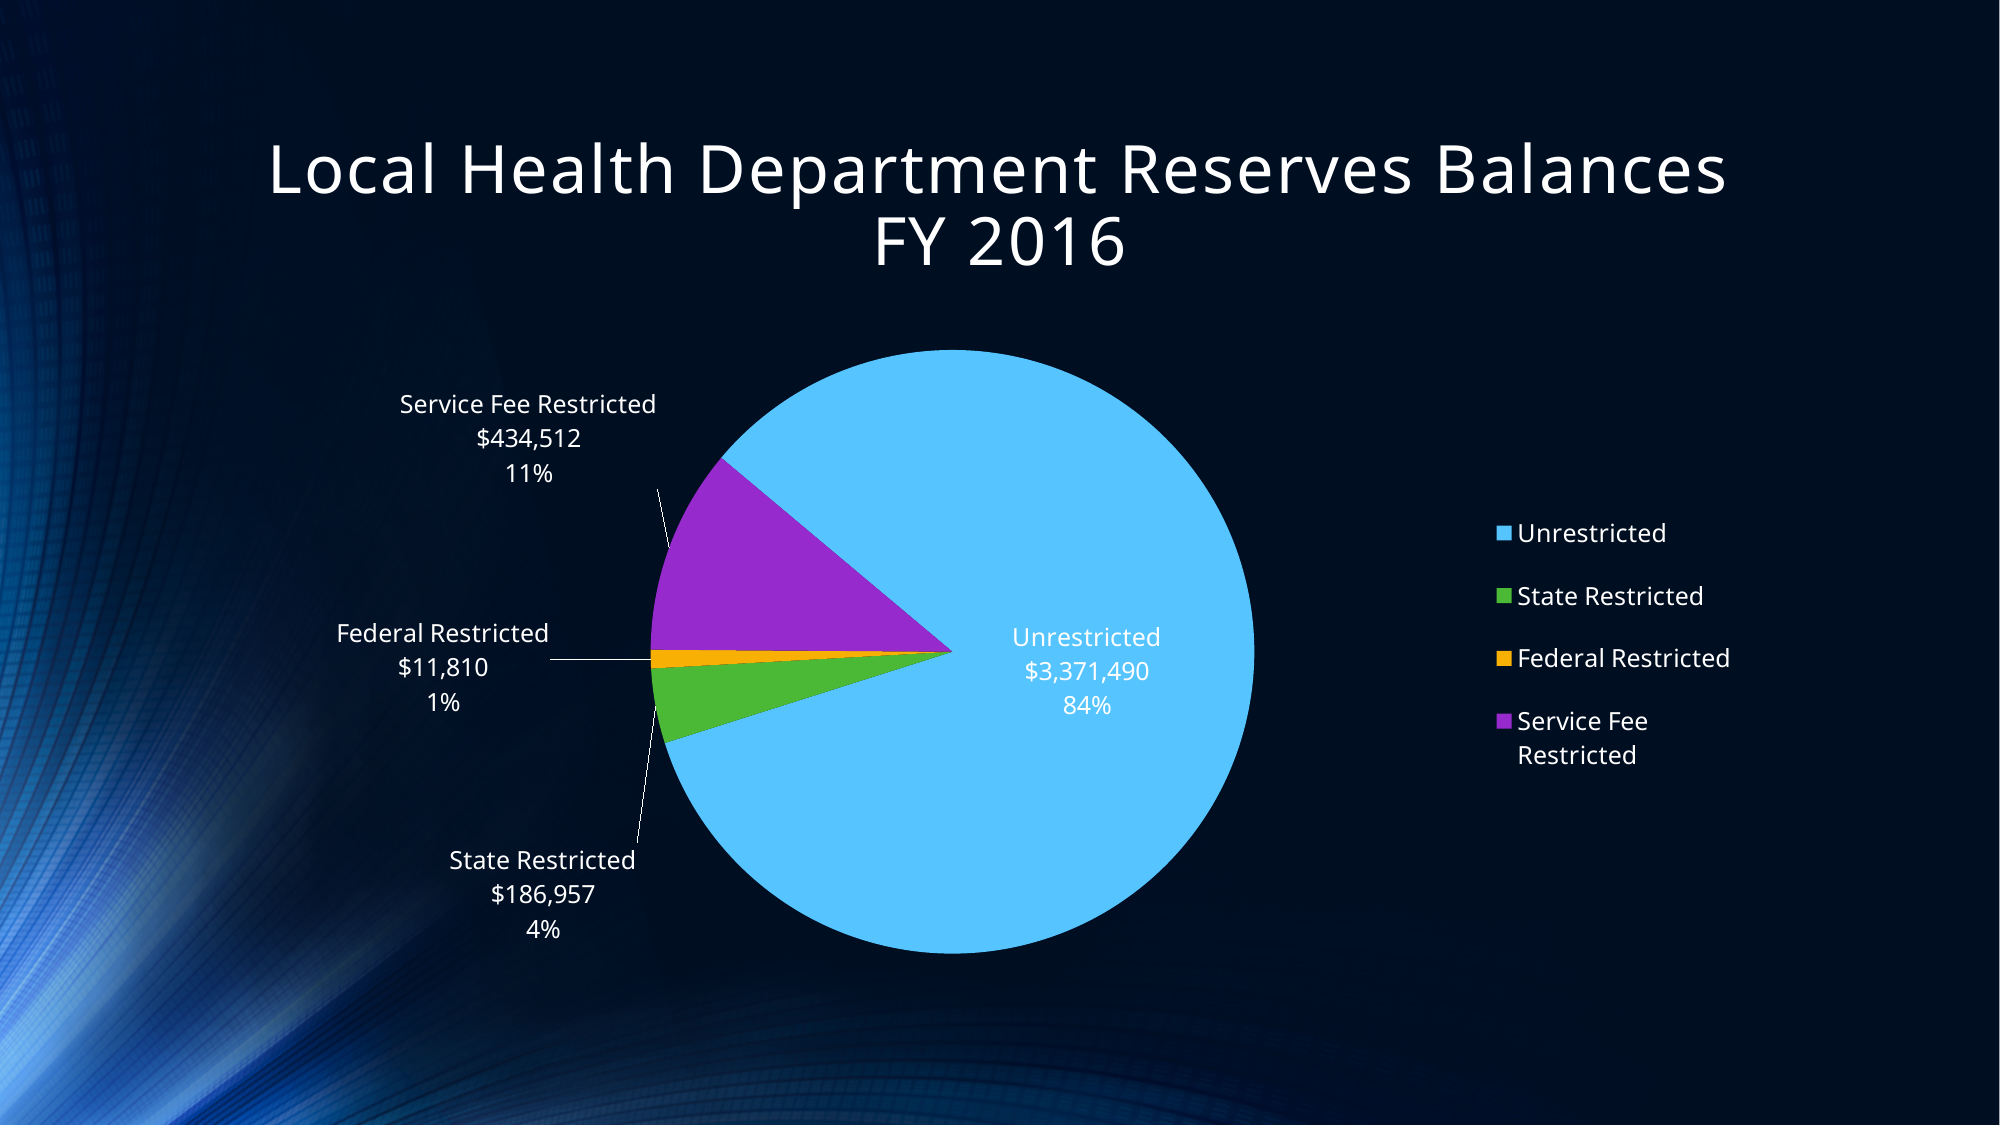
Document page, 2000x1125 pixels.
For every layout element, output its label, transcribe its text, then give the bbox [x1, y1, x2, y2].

chart [251, 312, 1750, 988]
picture [0, 0, 2000, 1125]
title Local Health Department Reserves Balances FY 2016 [249, 62, 1750, 288]
